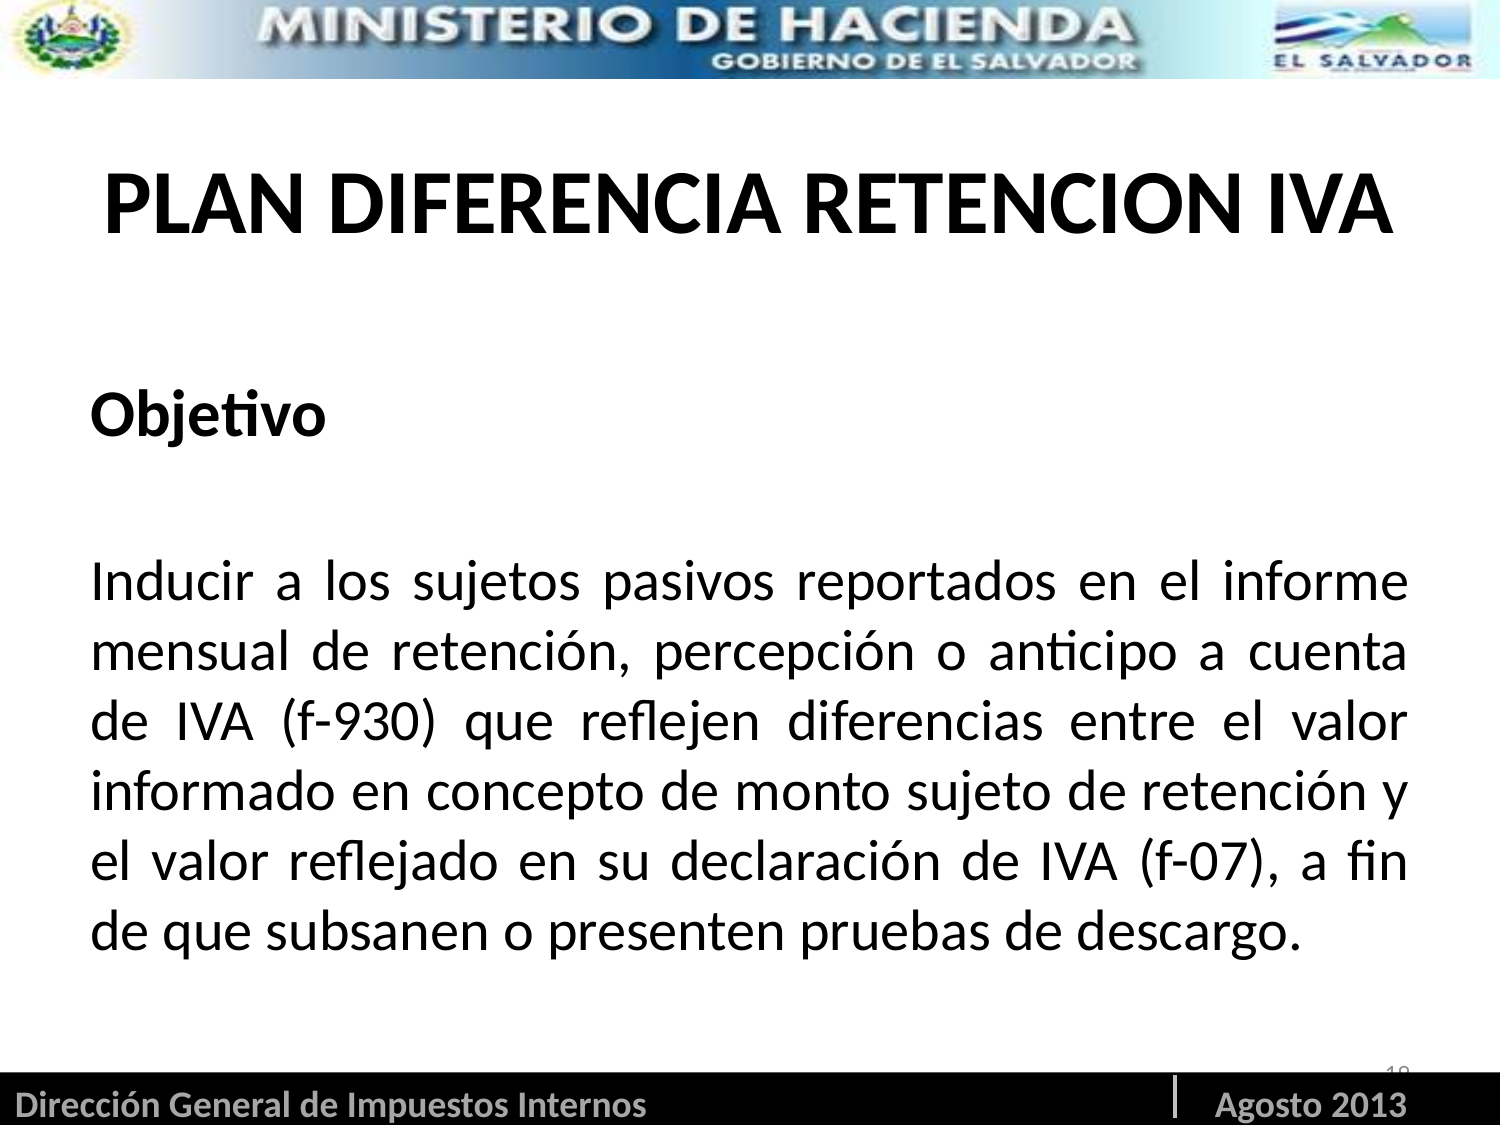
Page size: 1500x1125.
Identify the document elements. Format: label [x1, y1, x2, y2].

text_box [0, 0, 1500, 1125]
